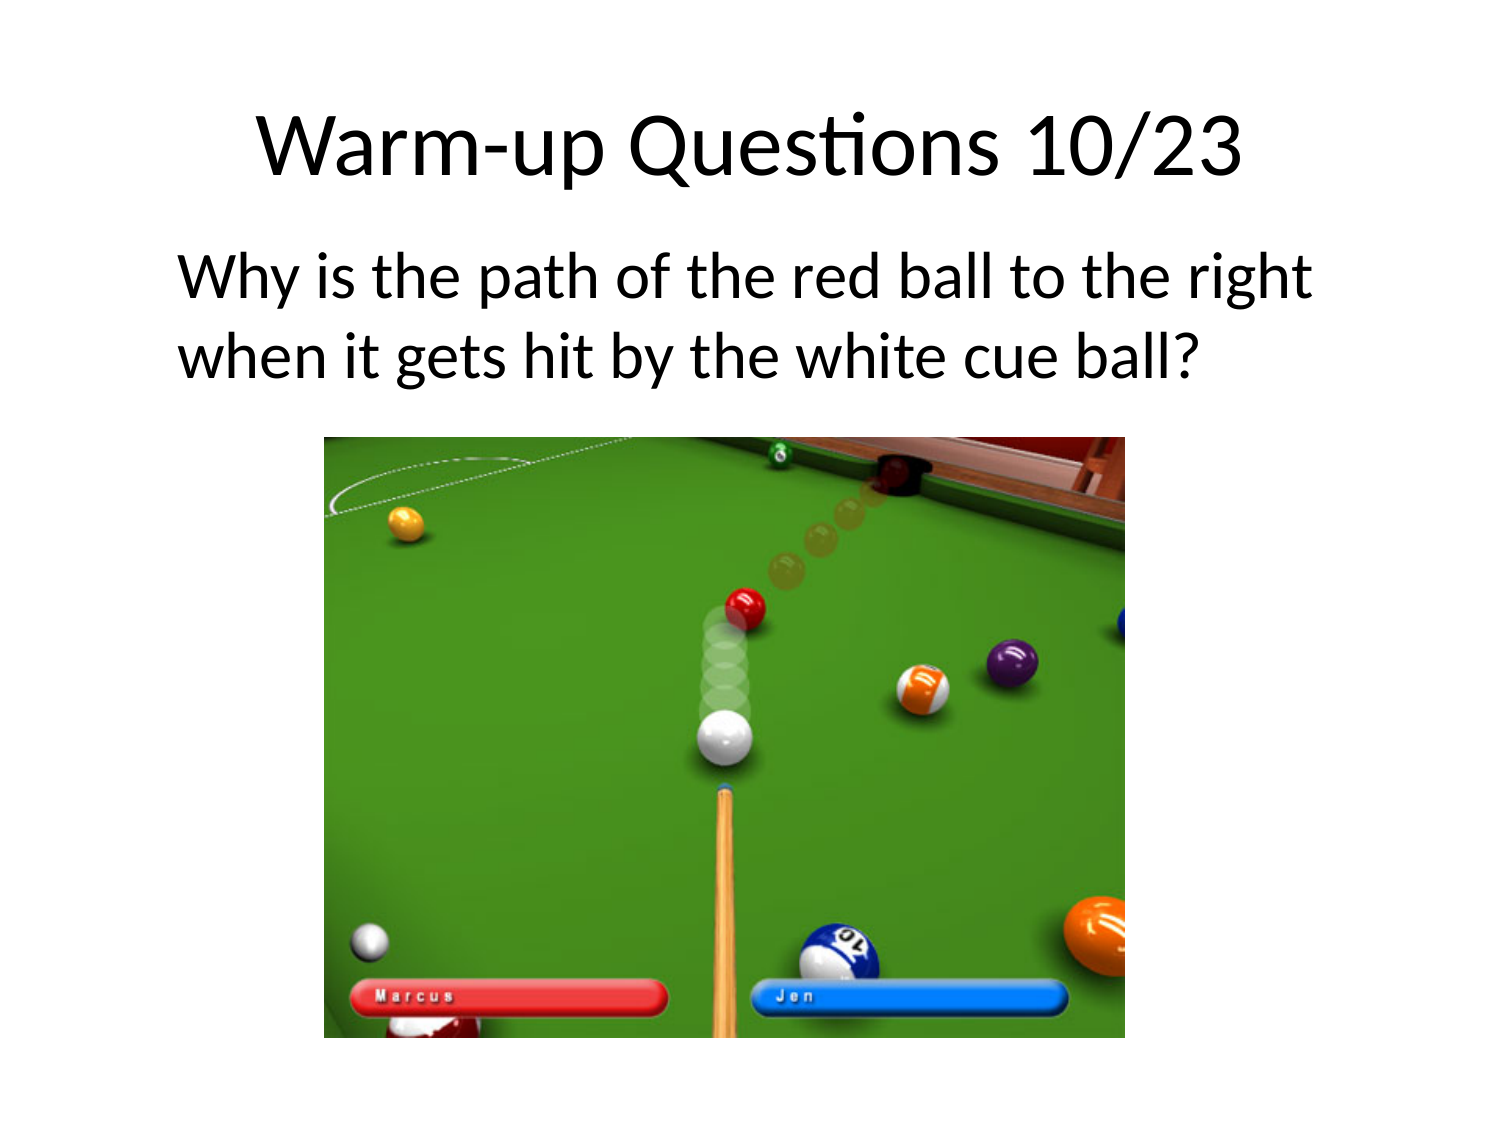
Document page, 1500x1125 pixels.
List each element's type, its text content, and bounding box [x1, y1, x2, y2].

picture [324, 437, 1126, 1038]
text_box Why is the path of the red ball to the right when it gets hit by the white cue ball? [162, 224, 1400, 400]
title Warm-up Questions 10/23 [75, 45, 1425, 233]
